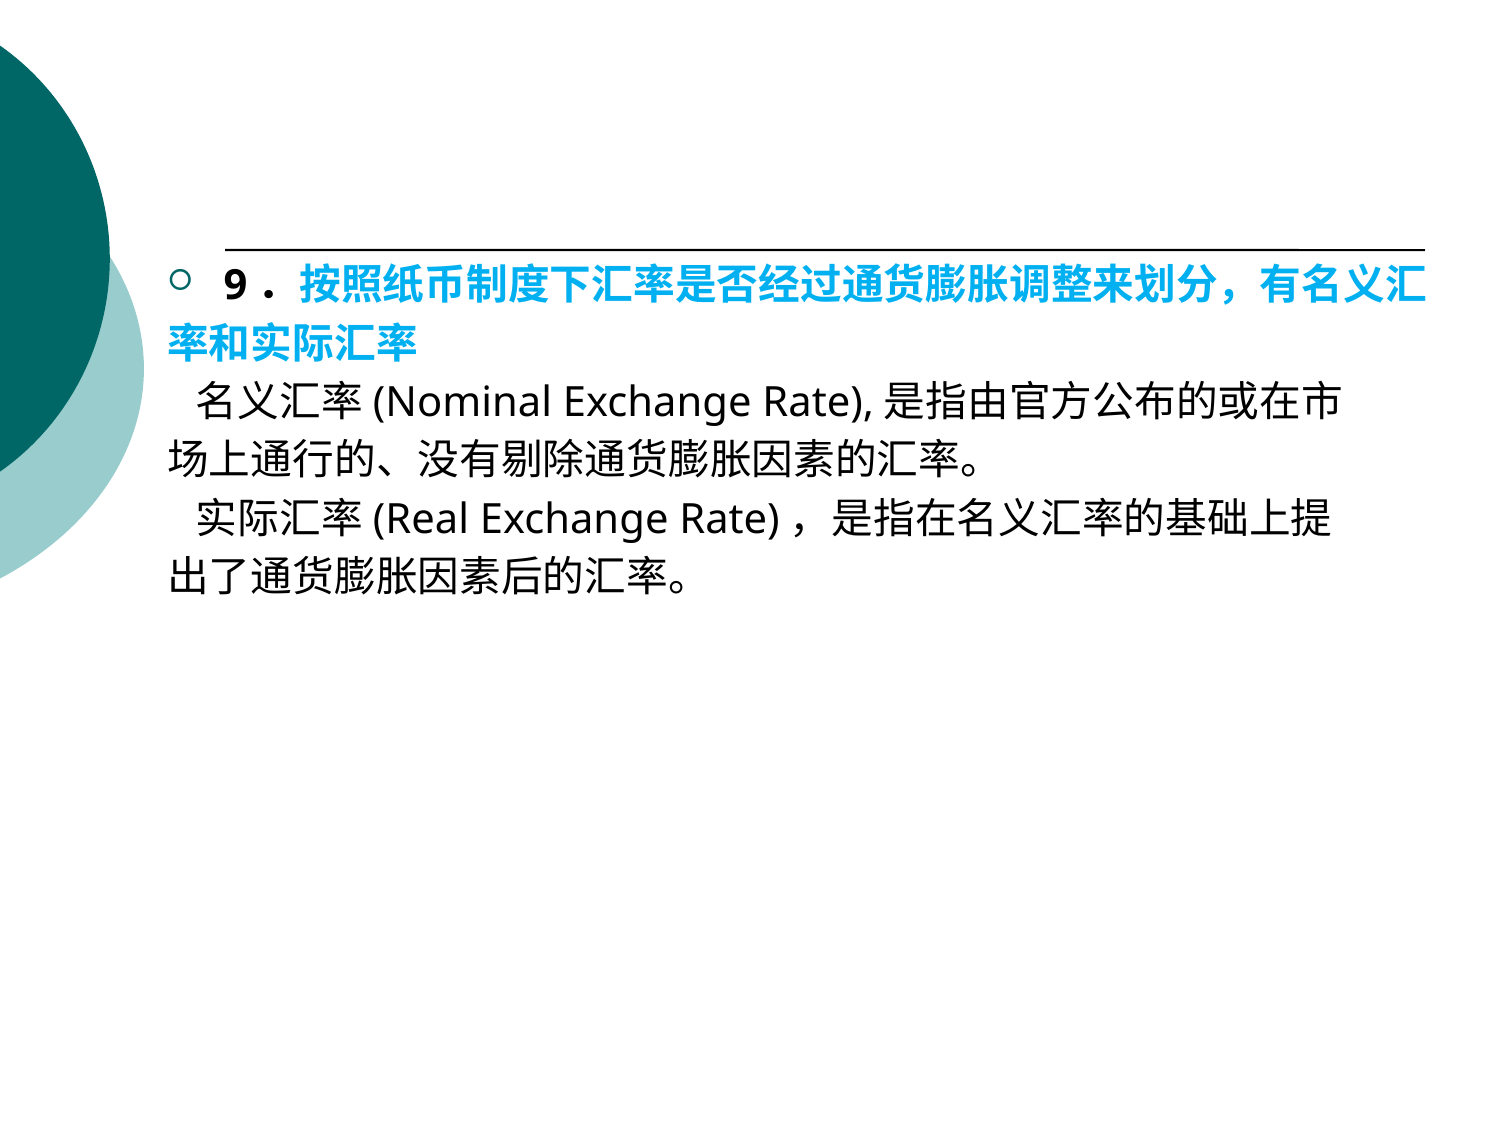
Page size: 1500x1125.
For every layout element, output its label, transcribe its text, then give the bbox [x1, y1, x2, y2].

list 9．按照纸币制度下汇率是否经过通货膨胀调整来划分，有名义汇 率和实际汇率 名义汇率(Nominal Exchange Rate),是指由官方公布的或在市 场上通行的、没有剔除通货膨胀因素的汇率。 实际汇率(Real Exchange Rate)，是指在名义汇率的基础上提 出了通货膨胀因素后的汇率。 [152, 250, 1466, 1055]
